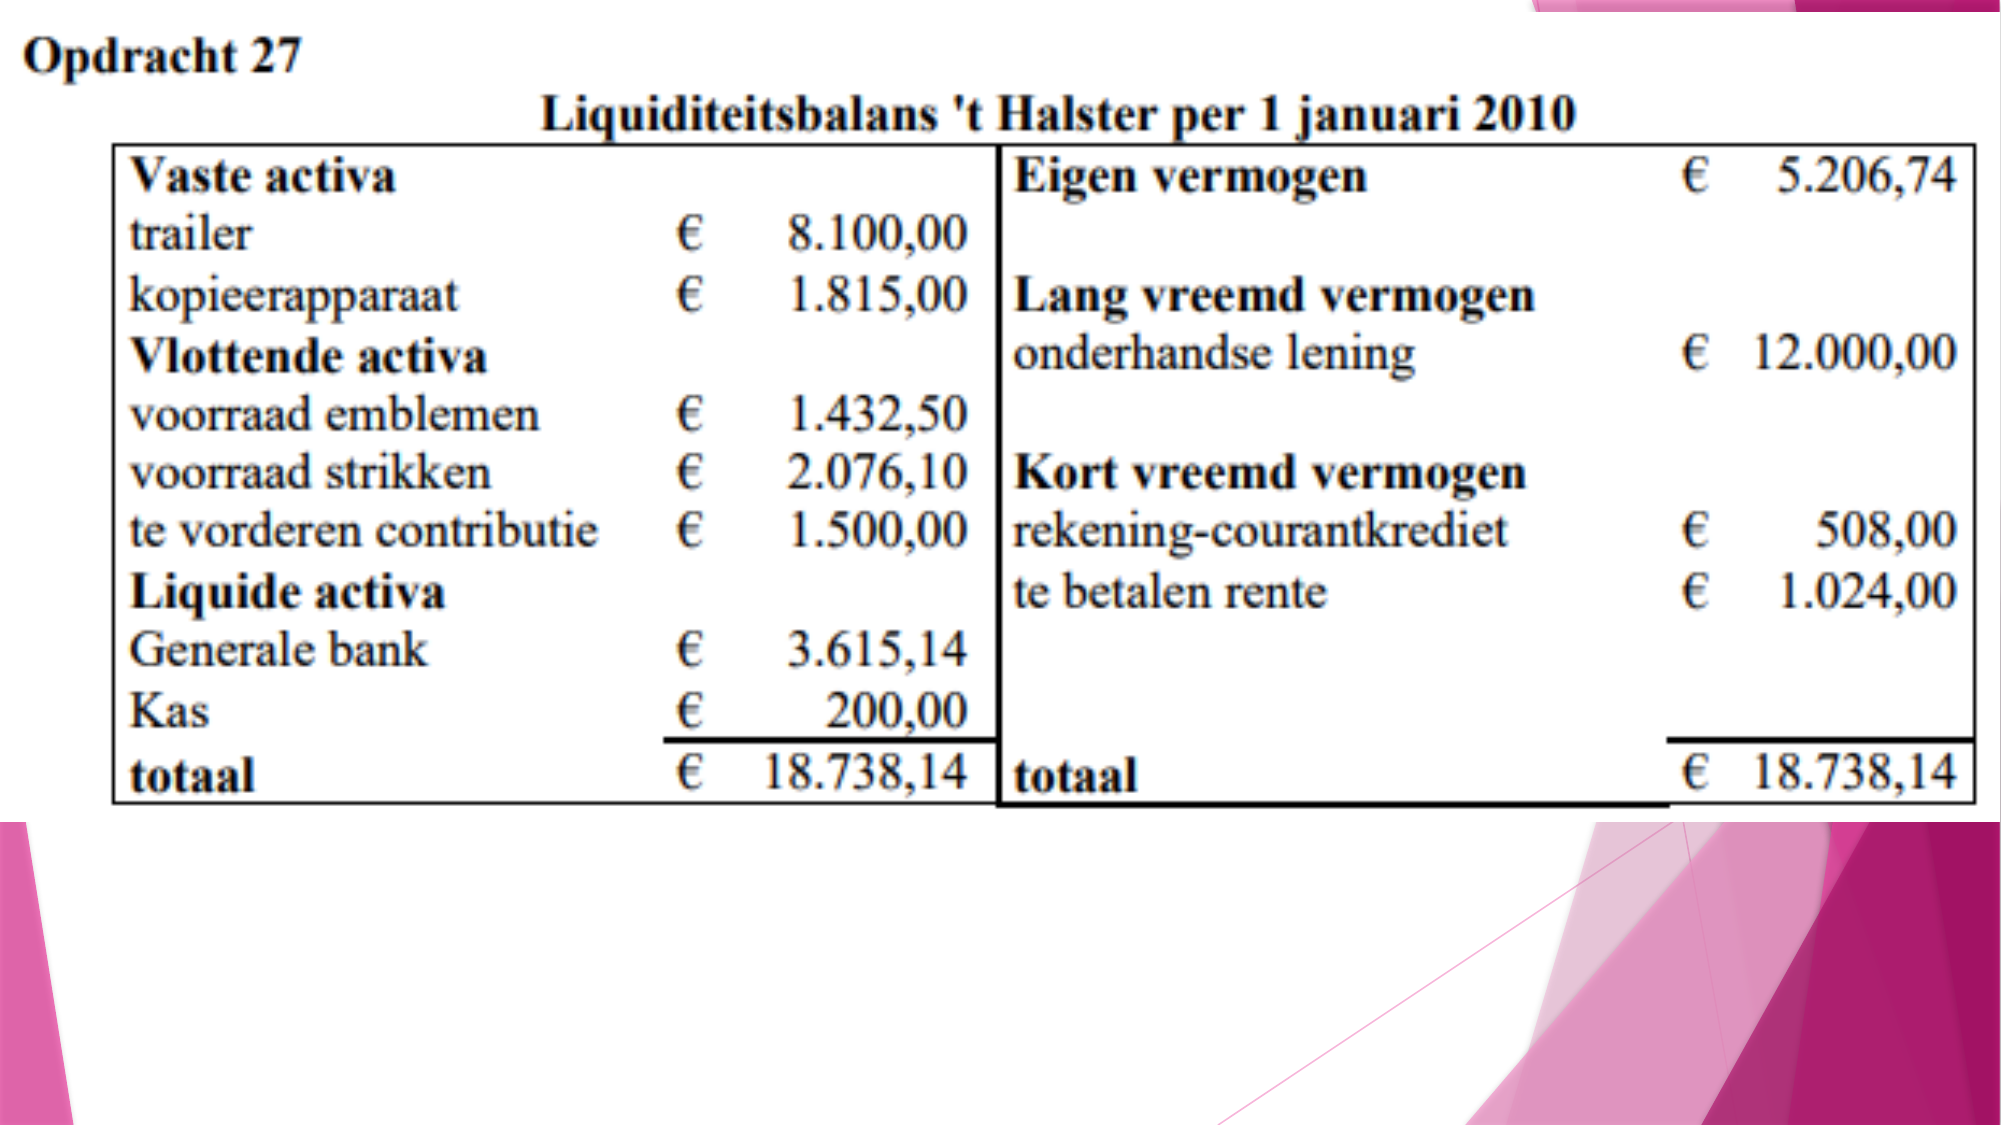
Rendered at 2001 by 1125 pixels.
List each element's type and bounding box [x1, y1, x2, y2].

picture [0, 11, 2000, 823]
